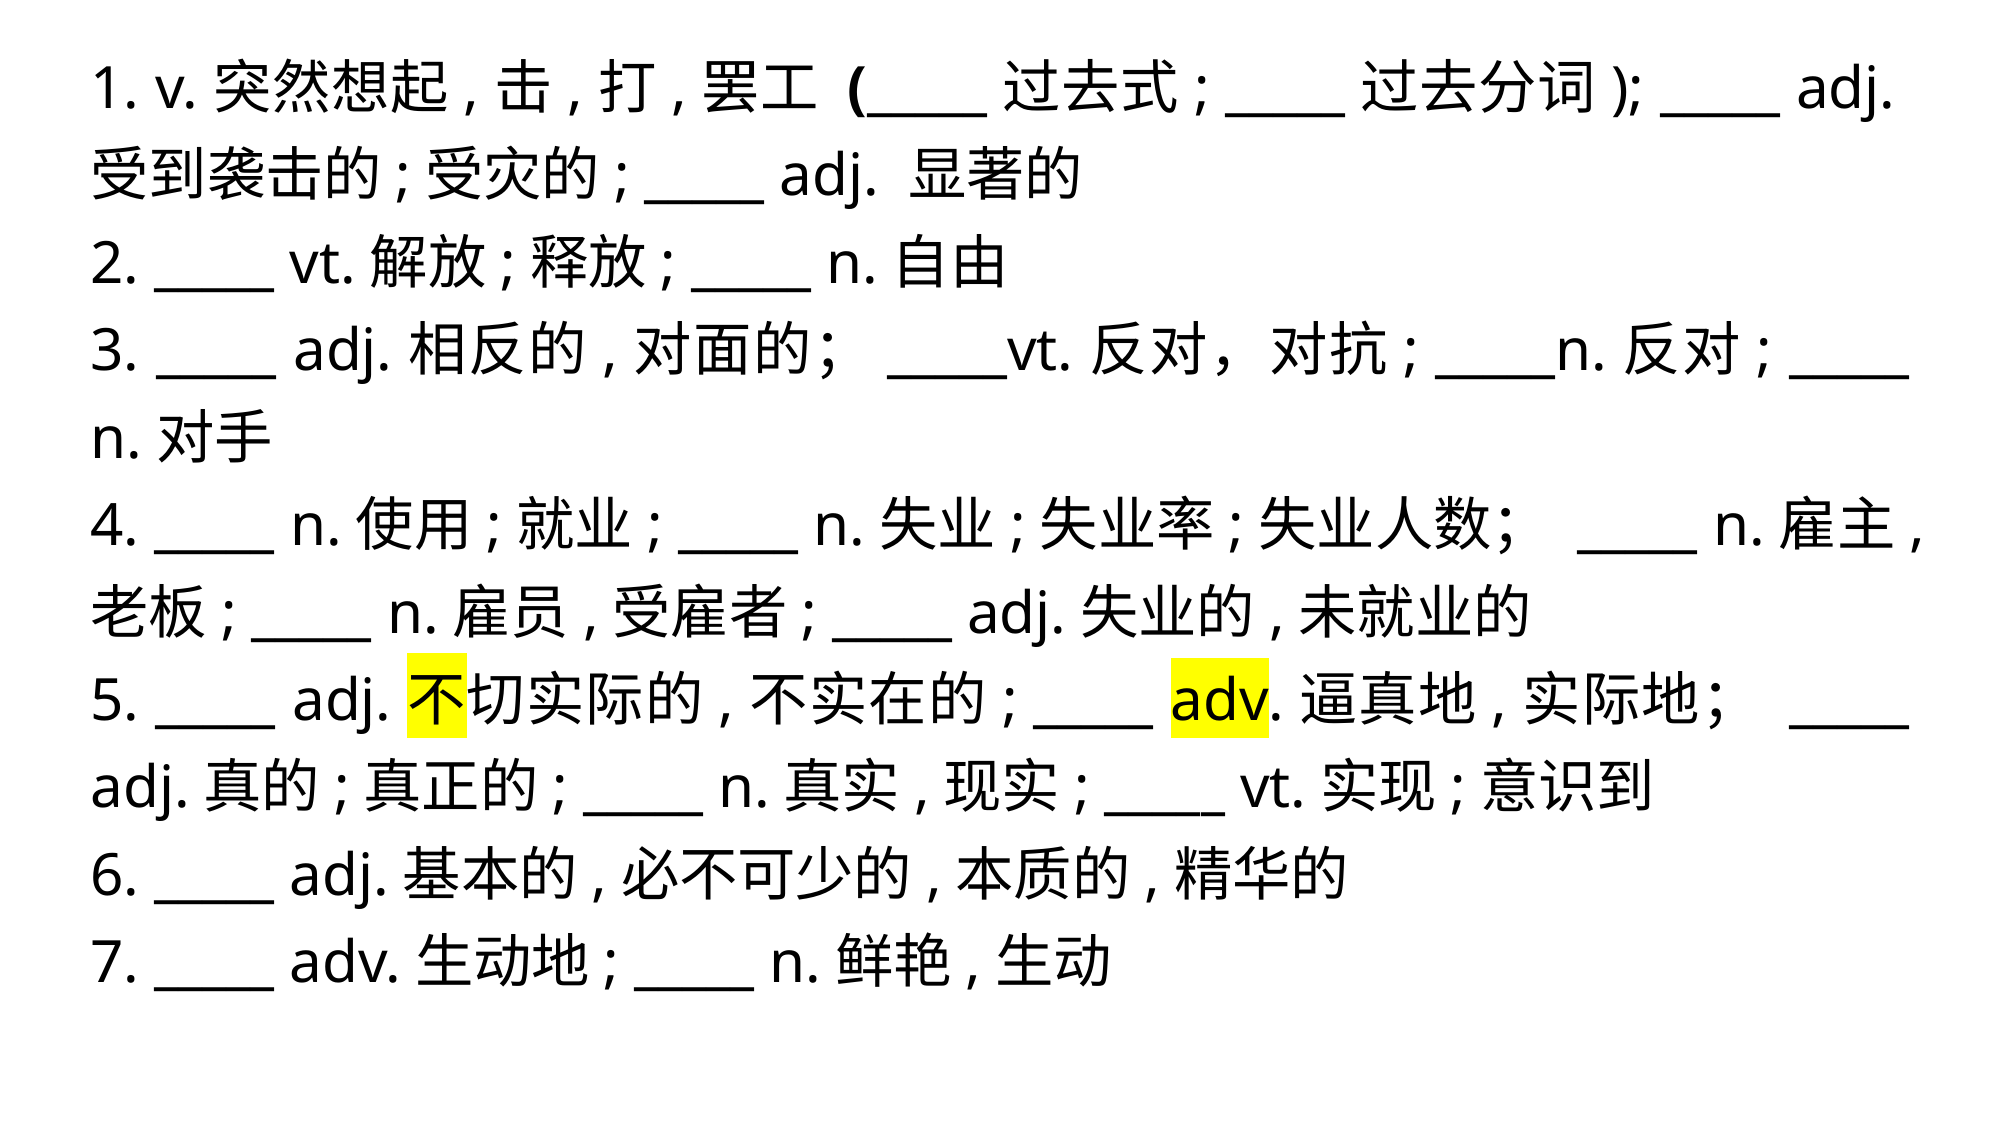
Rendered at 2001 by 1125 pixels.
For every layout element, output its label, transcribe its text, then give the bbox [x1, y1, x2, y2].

text_box 1. v.突然想起,击,打,罢工 (_____过去式; _____过去分词); _____ adj.受到袭击的;受灾的; _____ adj. 显著的 2. _____ vt.解放;释放; _____ n.自由 3. _____ adj.相反的,对面的；_____vt.反对，对抗; _____n.反对; _____ n.对手 4. _____ n.使用;就业; _____ n.失业;失业率;失业人数； _____ n.雇主,老板; _____ n.雇员,受雇者; _____ adj.失业的,未就业的 5. _____ adj.不切实际的,不实在的; _____ adv.逼真地,实际地； _____ adj.真的;真正的; _____ n.真实,现实; _____ vt.实现;意识到 6. _____ adj.基本的,必不可少的,本质的,精华的 7. _____ adv.生动地; _____ n.鲜艳,生动 [75, 25, 1925, 1090]
